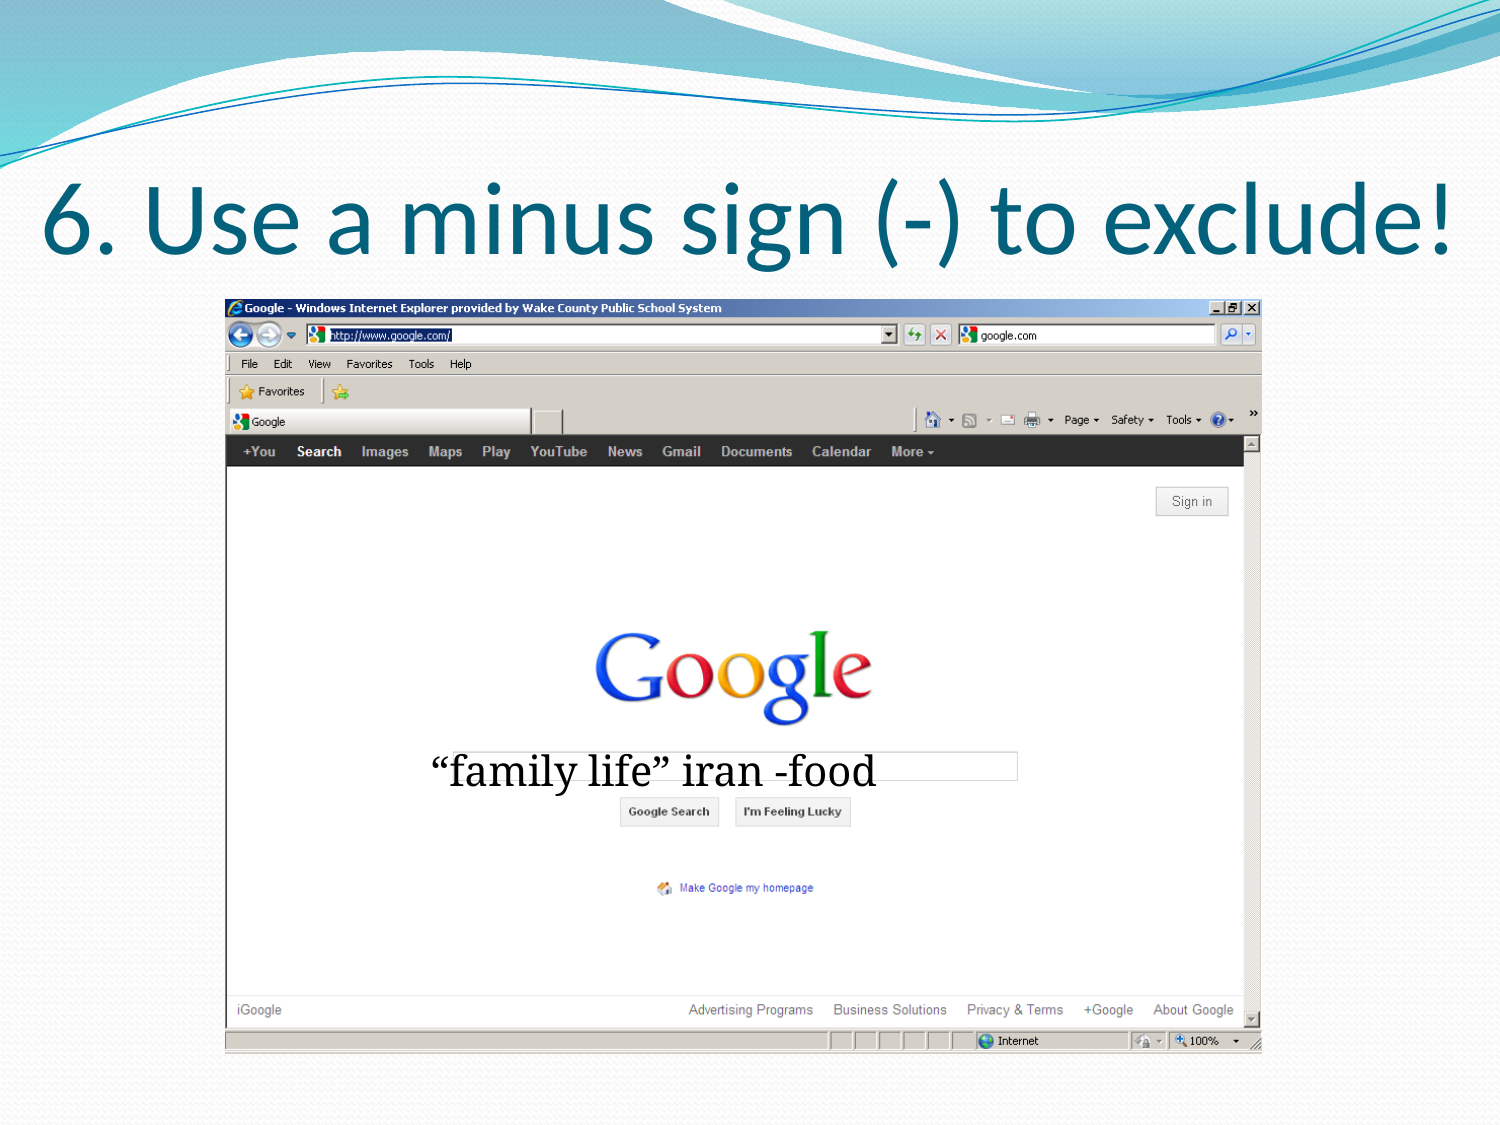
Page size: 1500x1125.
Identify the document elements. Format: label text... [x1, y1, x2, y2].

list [224, 299, 1263, 1054]
title 6. Use a minus sign (-) to exclude! [0, 50, 1500, 275]
